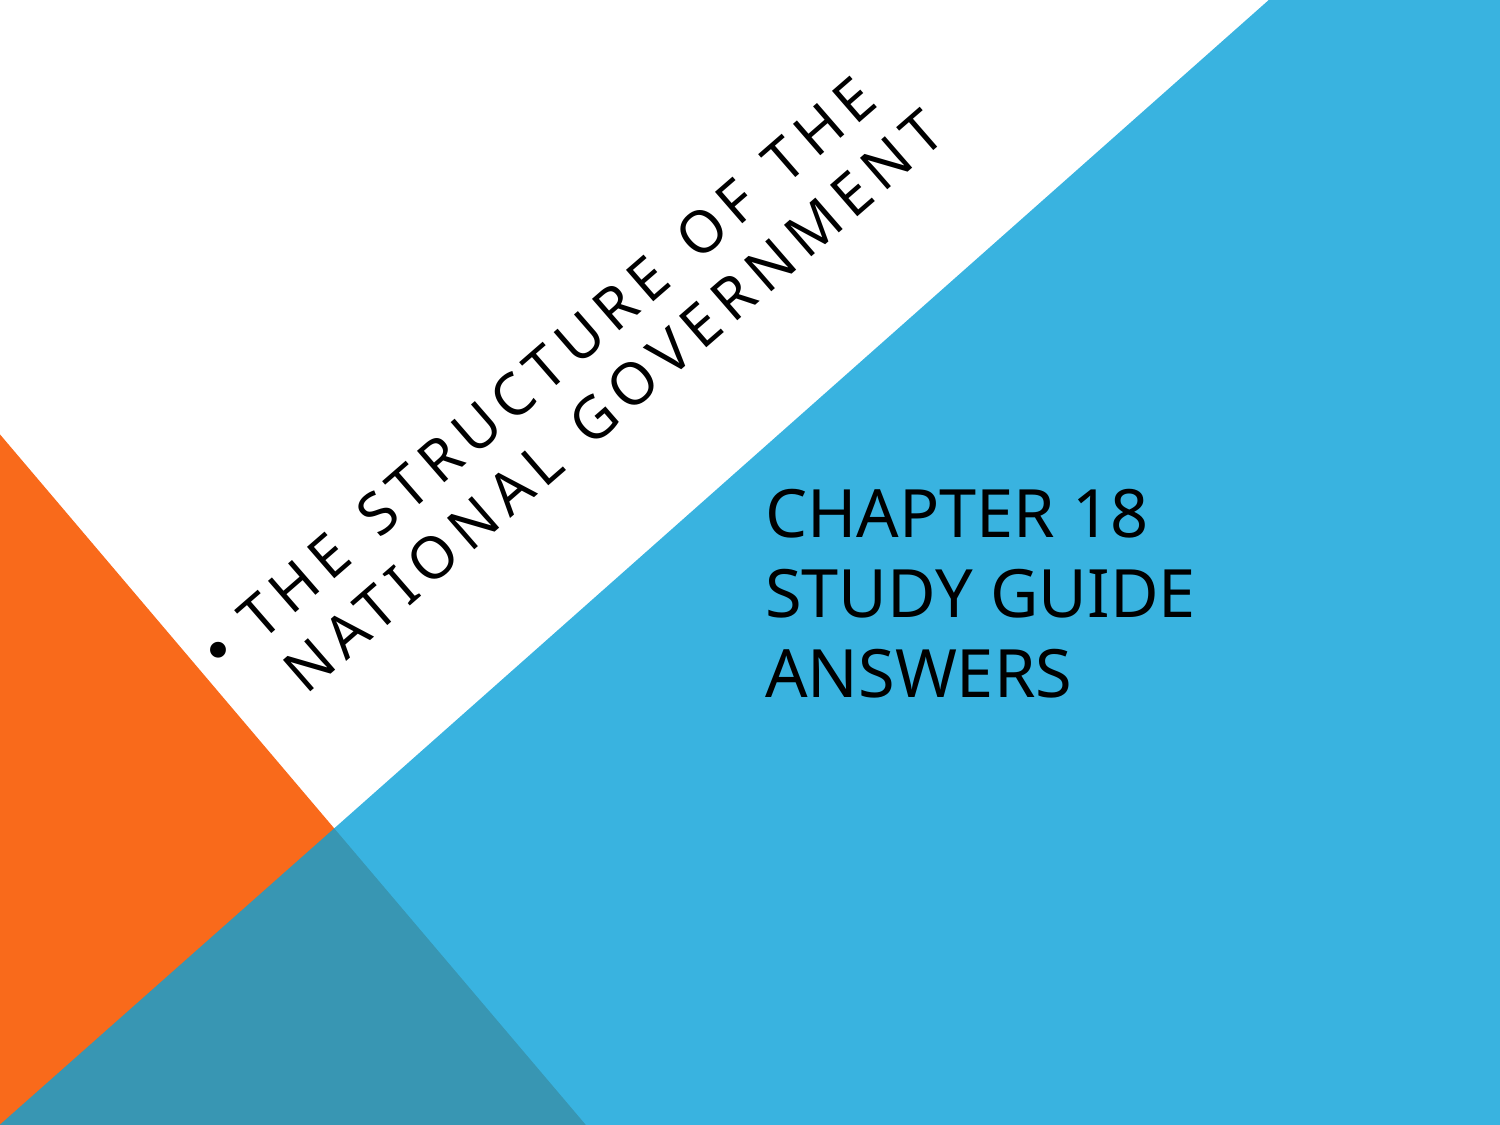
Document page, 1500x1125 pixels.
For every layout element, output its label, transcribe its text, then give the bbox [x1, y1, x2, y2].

title Chapter 18 Study Guide Answers [750, 399, 1350, 713]
subtitle The Structure of the National Government [174, 0, 992, 679]
